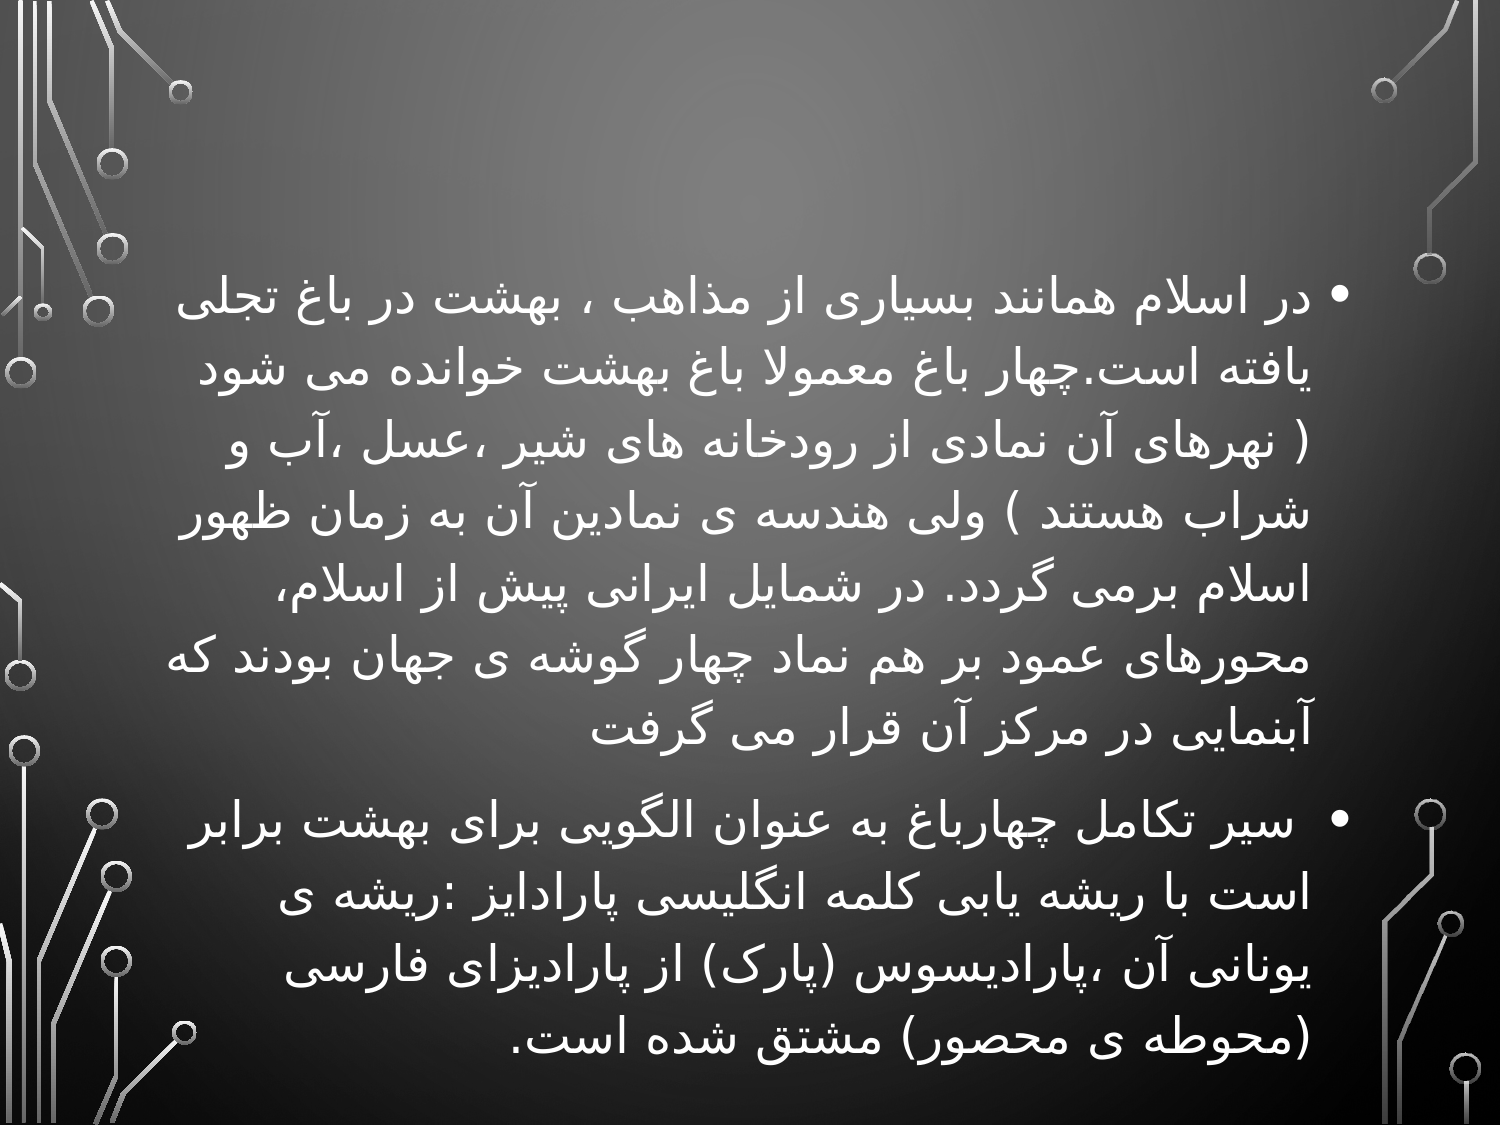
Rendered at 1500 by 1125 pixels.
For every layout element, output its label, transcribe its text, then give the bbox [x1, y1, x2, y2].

list در اسلام همانند بسیاری از مذاهب ، بهشت در باغ تجلی یافته است.چهار باغ معمولا باغ بهشت خوانده می شود ( نهرهای آن نمادی از رودخانه های شیر ،عسل ،آب و شراب هستند ) ولی هندسه ی نمادین آن به زمان ظهور اسلام برمی گردد. در شمایل ایرانی پیش از اسلام، محورهای عمود بر هم نماد چهار گوشه ی جهان بودند که آبنمایی در مرکز آن قرار می گرفت سیر تکامل چهارباغ به عنوان الگویی برای بهشت برابر است با ریشه یابی کلمه انگلیسی پارادایز :ریشه ی یونانی آن ،پارادیسوس (پارک) از پارادیزای فارسی (محوطه ی محصور) مشتق شده است. [147, 243, 1367, 825]
